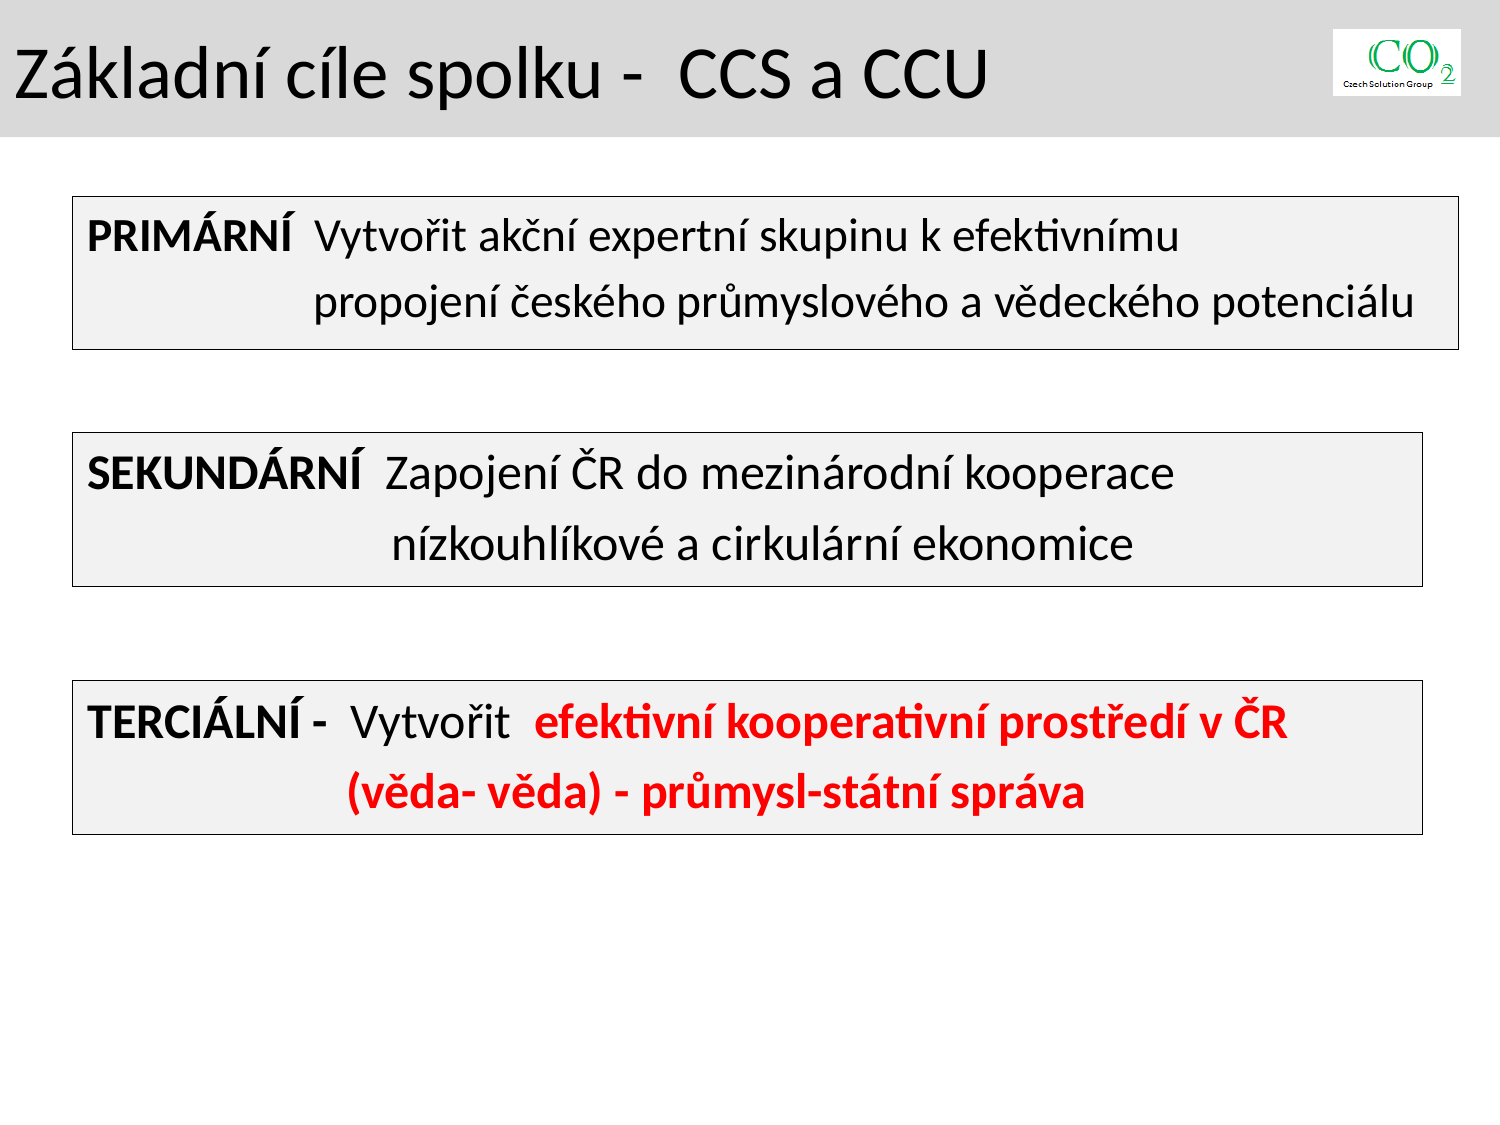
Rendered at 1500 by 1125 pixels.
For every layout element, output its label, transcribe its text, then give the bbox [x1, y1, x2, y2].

text_box SEKUNDÁRNÍ Zapojení ČR do mezinárodní kooperace nízkouhlíkové a cirkulární ekonomice [72, 432, 1423, 587]
picture [1333, 29, 1462, 96]
list PRIMÁRNÍ Vytvořit akční expertní skupinu k efektivnímu propojení českého průmyslového a vědeckého potenciálu [72, 196, 1459, 350]
text_box Základní cíle spolku - CCS a CCU [0, 0, 1500, 139]
text_box TERCIÁLNÍ - Vytvořit efektivní kooperativní prostředí v ČR (věda- věda) - průmysl-státní správa [72, 680, 1423, 835]
